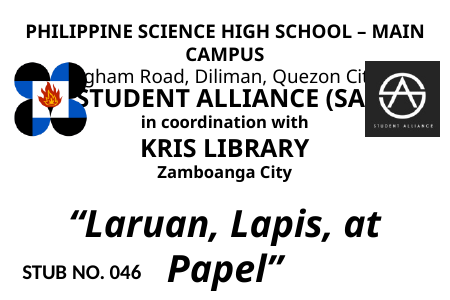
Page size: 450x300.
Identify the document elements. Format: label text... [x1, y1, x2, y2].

text_box STUDENT ALLIANCE (SA) in coordination with KRIS LIBRARY Zamboanga City [0, 74, 450, 190]
text_box “Laruan, Lapis, at Papel” [0, 192, 450, 298]
text_box STUB NO. 046 [7, 251, 213, 292]
picture [12, 60, 88, 137]
text_box PHILIPPINE SCIENCE HIGH SCHOOL – MAIN CAMPUS Agham Road, Diliman, Quezon City [0, 12, 450, 74]
picture [364, 60, 441, 137]
